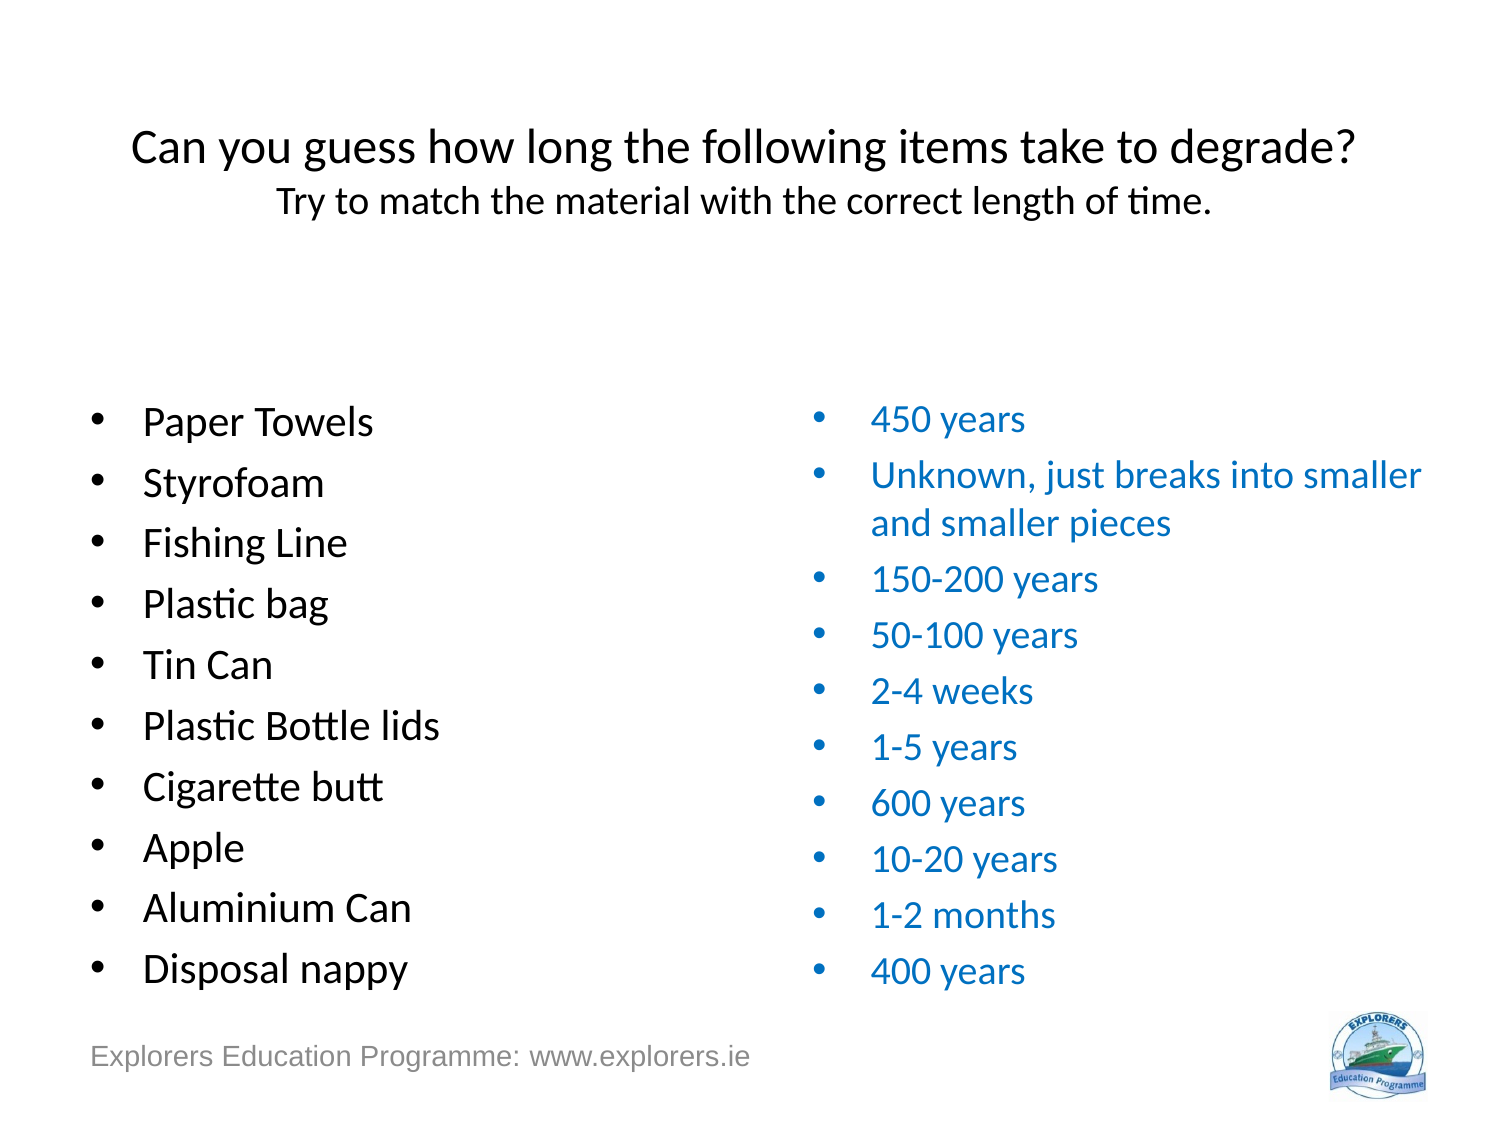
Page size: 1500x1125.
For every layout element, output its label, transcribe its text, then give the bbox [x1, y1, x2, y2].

title Can you guess how long the following items take to degrade? Try to match the material with the correct length of time. [75, 45, 1425, 233]
list 450 years Unknown, just breaks into smaller and smaller pieces 150-200 years 50-100 years 2-4 weeks 1-5 years 600 years 10-20 years 1-2 months 400 years [797, 385, 1483, 1005]
list Paper Towels Styrofoam Fishing Line Plastic bag Tin Can Plastic Bottle lids Cigarette butt Apple Aluminium Can Disposal nappy [75, 385, 738, 1005]
picture [1328, 1011, 1428, 1102]
slide_number Explorers Education Programme: www.explorers.ie [75, 1042, 833, 1102]
